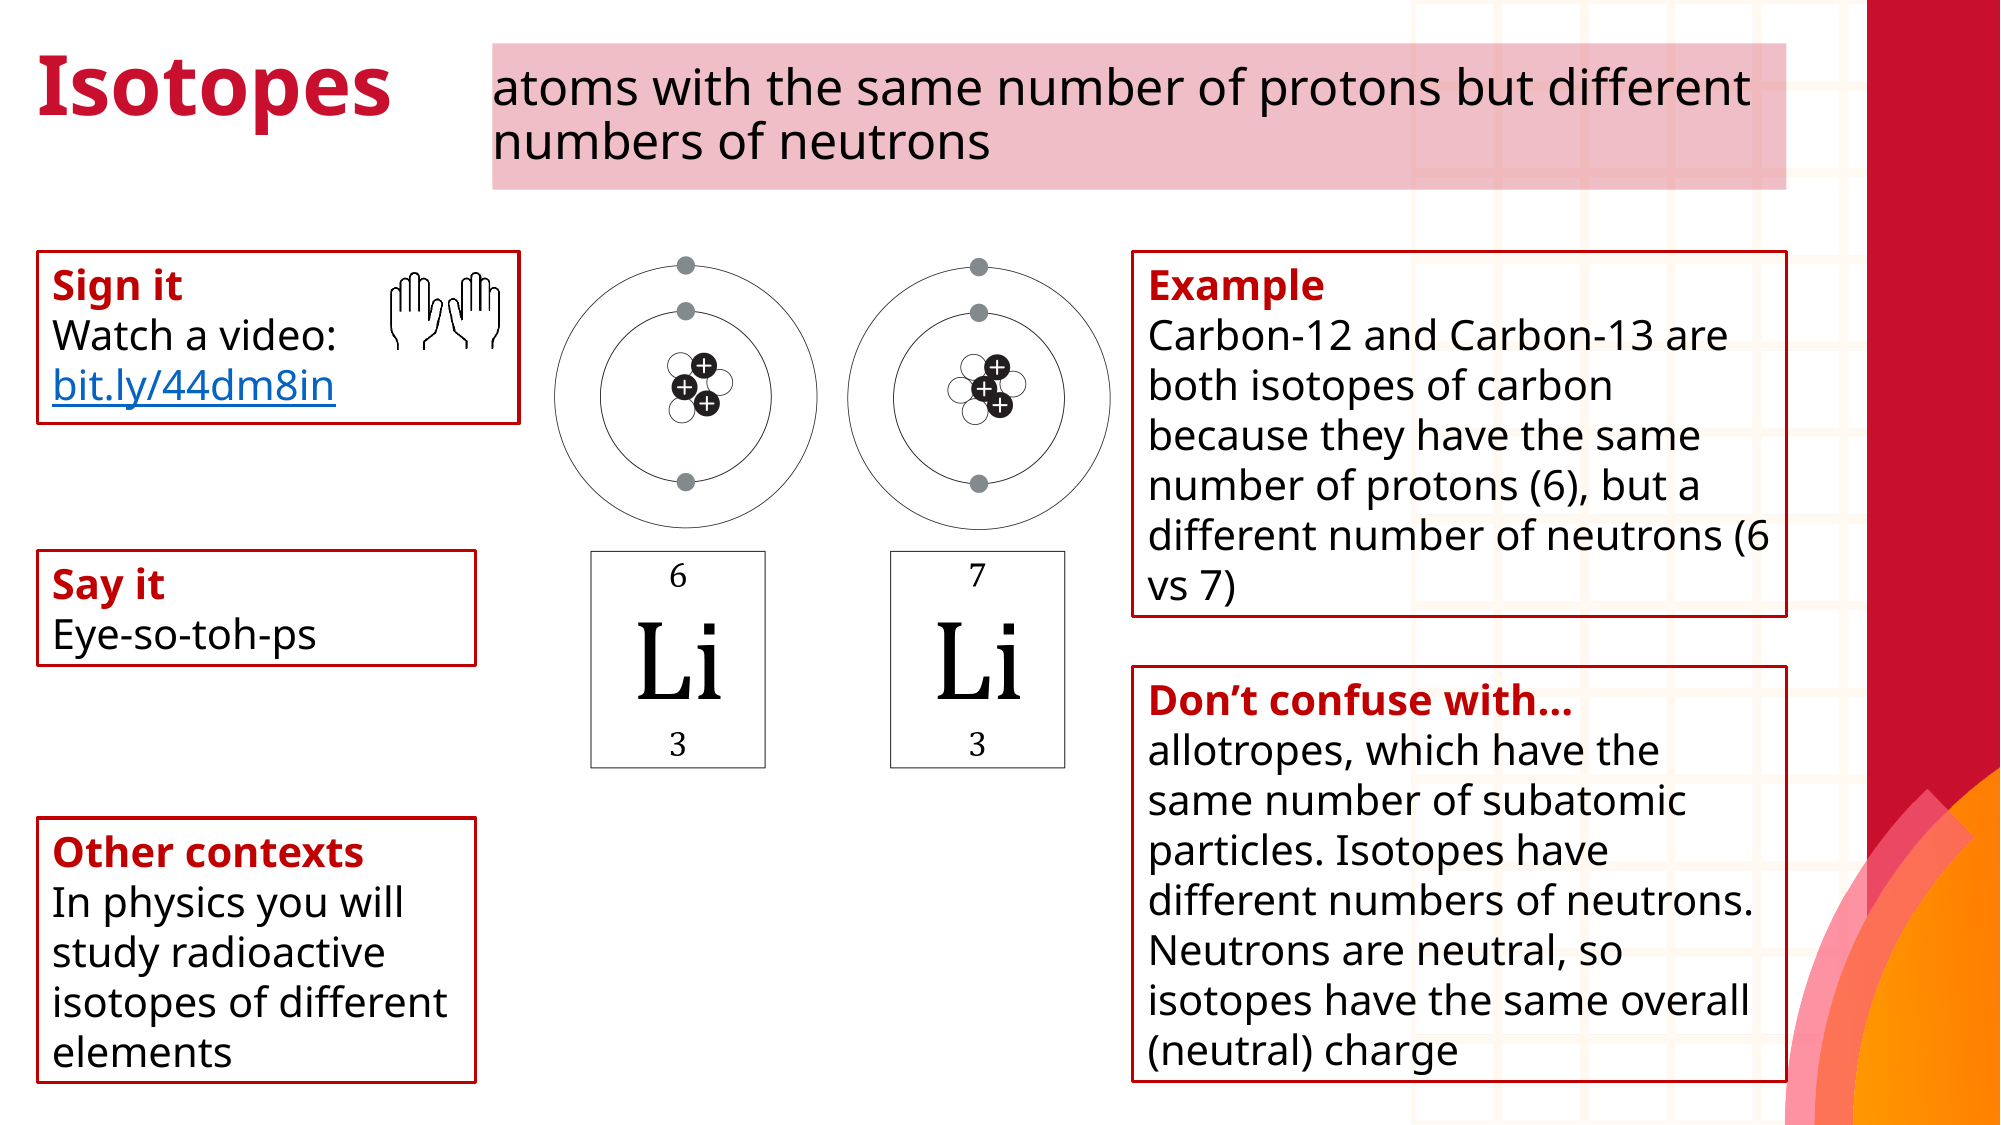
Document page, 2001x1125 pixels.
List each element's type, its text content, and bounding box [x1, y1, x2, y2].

text_box Example Carbon-12 and Carbon-13 are both isotopes of carbon because they have the same number of protons (6), but a different number of neutrons (6 vs 7) [1132, 251, 1787, 617]
picture [530, 236, 1122, 828]
text_box [1837, 88, 1971, 765]
text_box Sign it Watch a video: bit.ly/44dm8in [37, 251, 520, 424]
picture [371, 266, 518, 357]
title Isotopes [37, 43, 492, 116]
picture [1411, 0, 2000, 1125]
text_box Say it Eye-so-toh-ps [37, 550, 476, 666]
text_box Other contexts In physics you will study radioactive isotopes of different elements [37, 817, 476, 1083]
text_box Don’t confuse with… allotropes, which have the same number of subatomic particles. Isotopes have different numbers of neutrons. Neutrons are neutral, so isotopes have the same overall (neutral) charge [1132, 666, 1787, 1082]
text_box atoms with the same number of protons but different numbers of neutrons [492, 43, 1787, 190]
